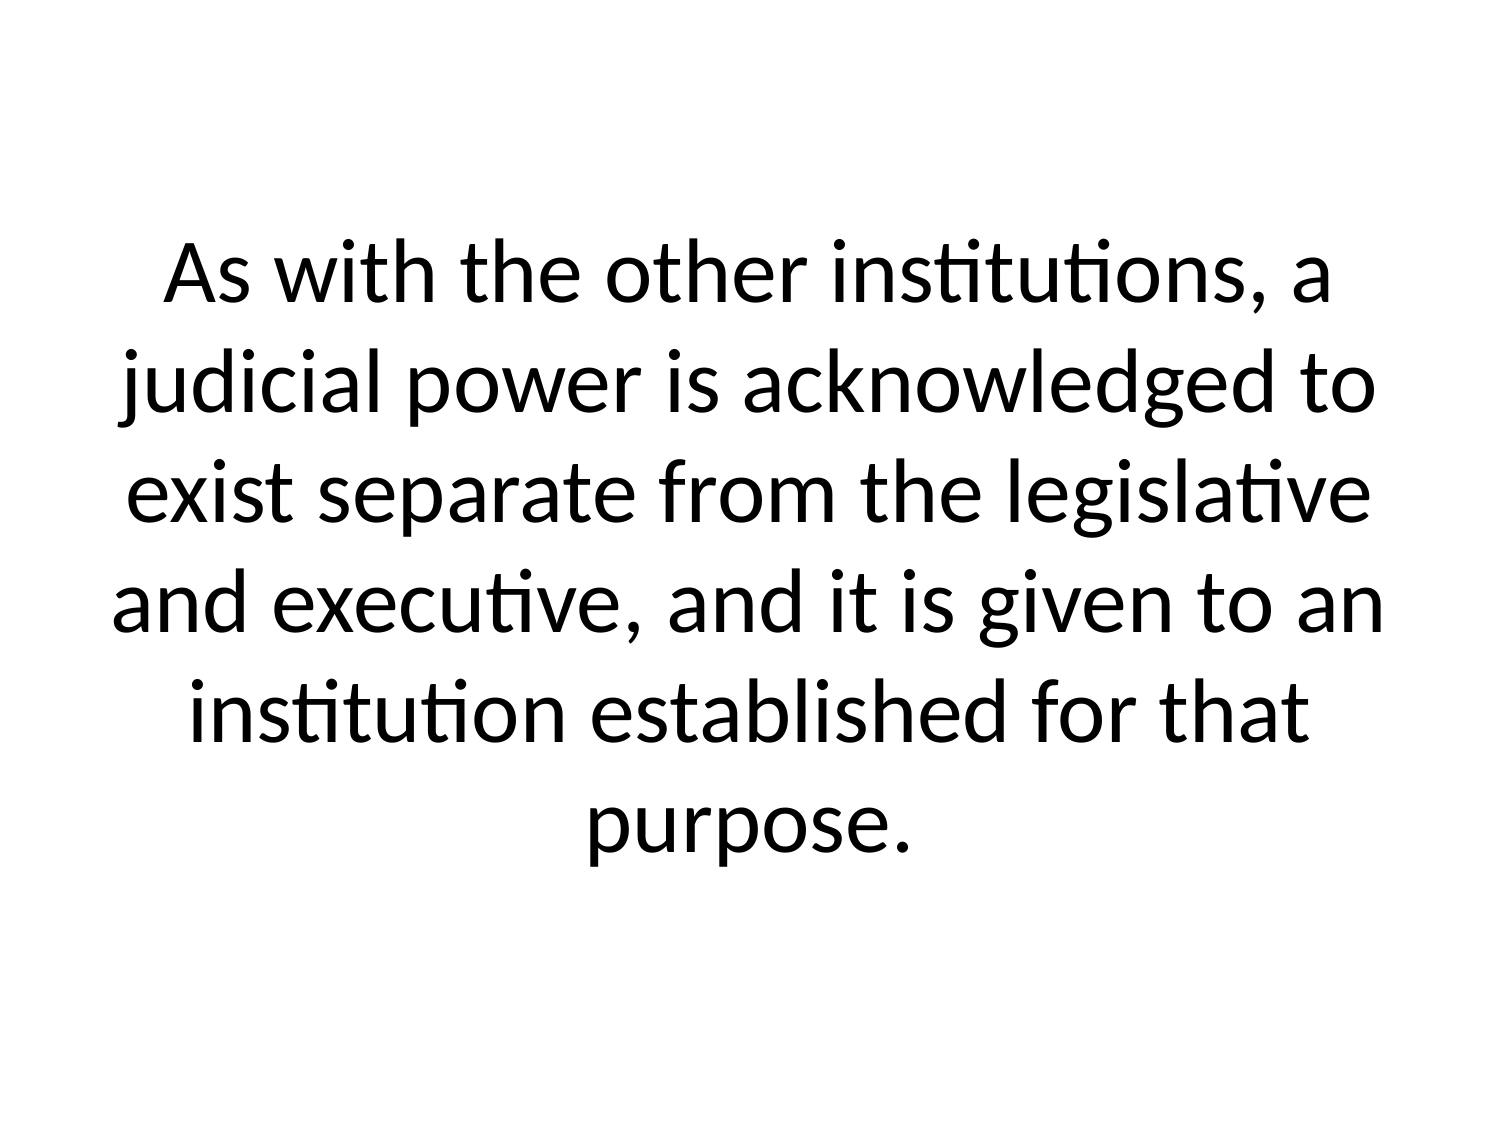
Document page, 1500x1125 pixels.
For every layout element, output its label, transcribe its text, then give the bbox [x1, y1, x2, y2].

title As with the other institutions, a judicial power is acknowledged to exist separate from the legislative and executive, and it is given to an institution established for that purpose. [74, 44, 1426, 1038]
